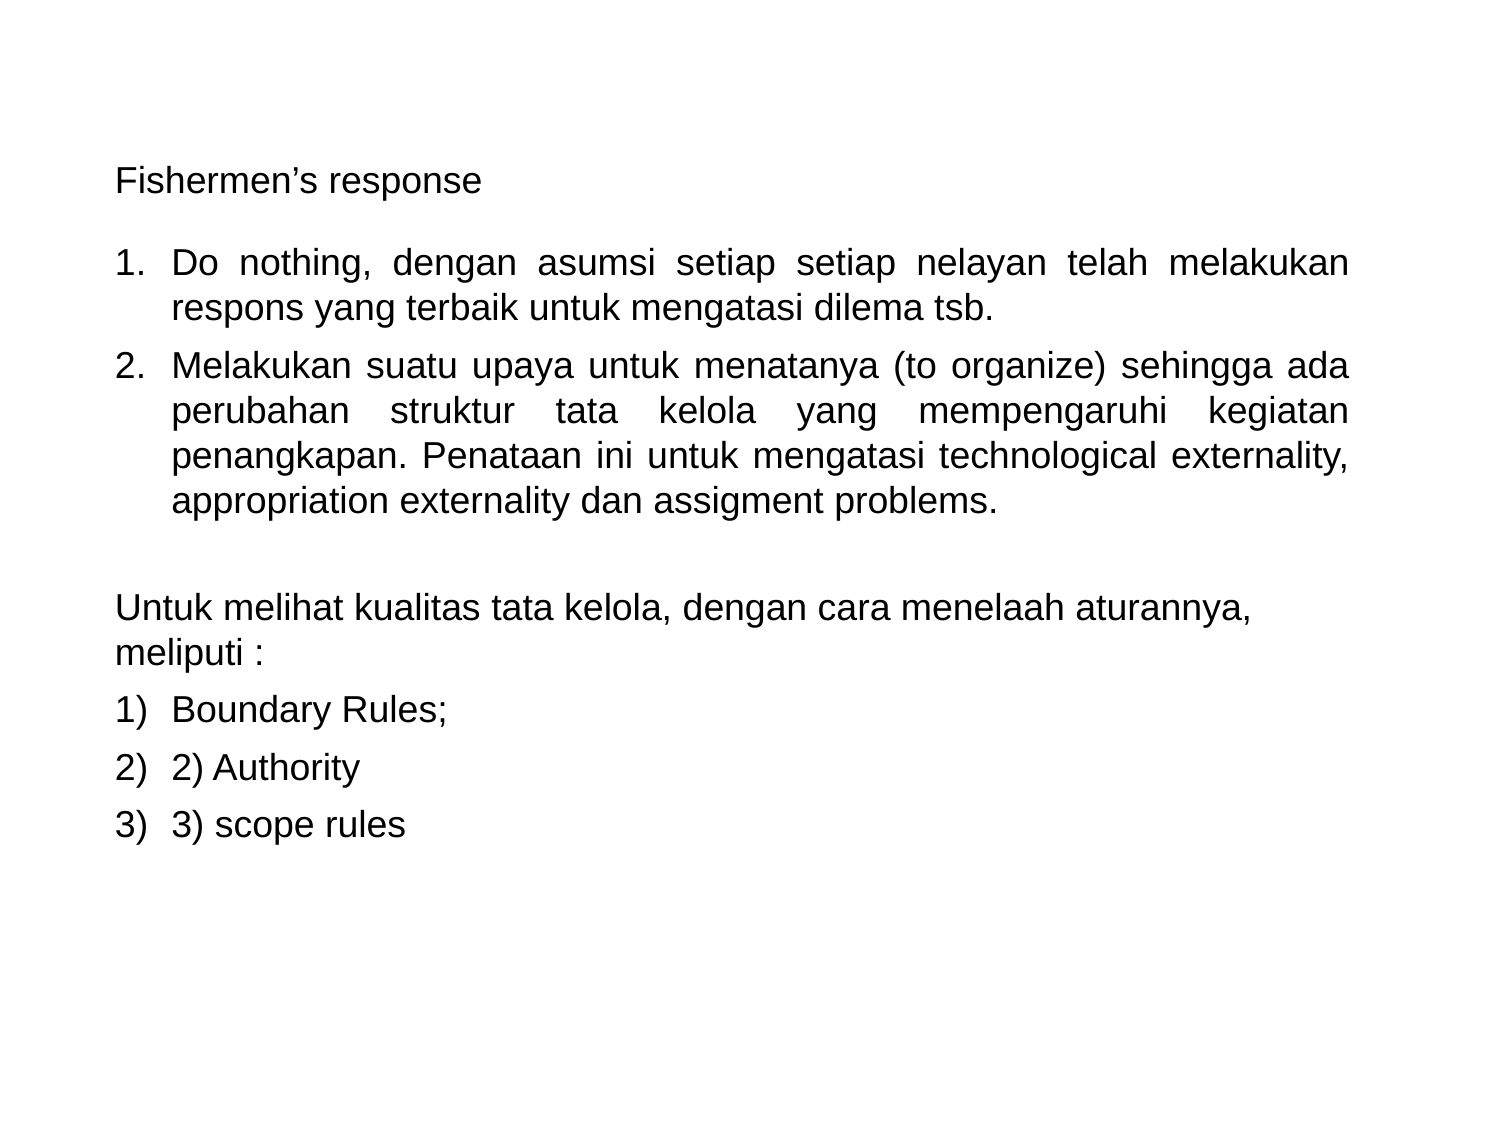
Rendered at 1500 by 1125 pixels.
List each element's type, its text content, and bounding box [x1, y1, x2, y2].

text_box Fishermen’s response [100, 148, 561, 209]
text_box Untuk melihat kualitas tata kelola, dengan cara menelaah aturannya, meliputi : Boundary Rules; 2) Authority 3) scope rules [100, 575, 1353, 853]
text_box Do nothing, dengan asumsi setiap setiap nelayan telah melakukan respons yang terbaik untuk mengatasi dilema tsb. Melakukan suatu upaya untuk menatanya (to organize) sehingga ada perubahan struktur tata kelola yang mempengaruhi kegiatan penangkapan. Penataan ini untuk mengatasi technological externality, appropriation externality dan assigment problems. [100, 230, 1365, 528]
